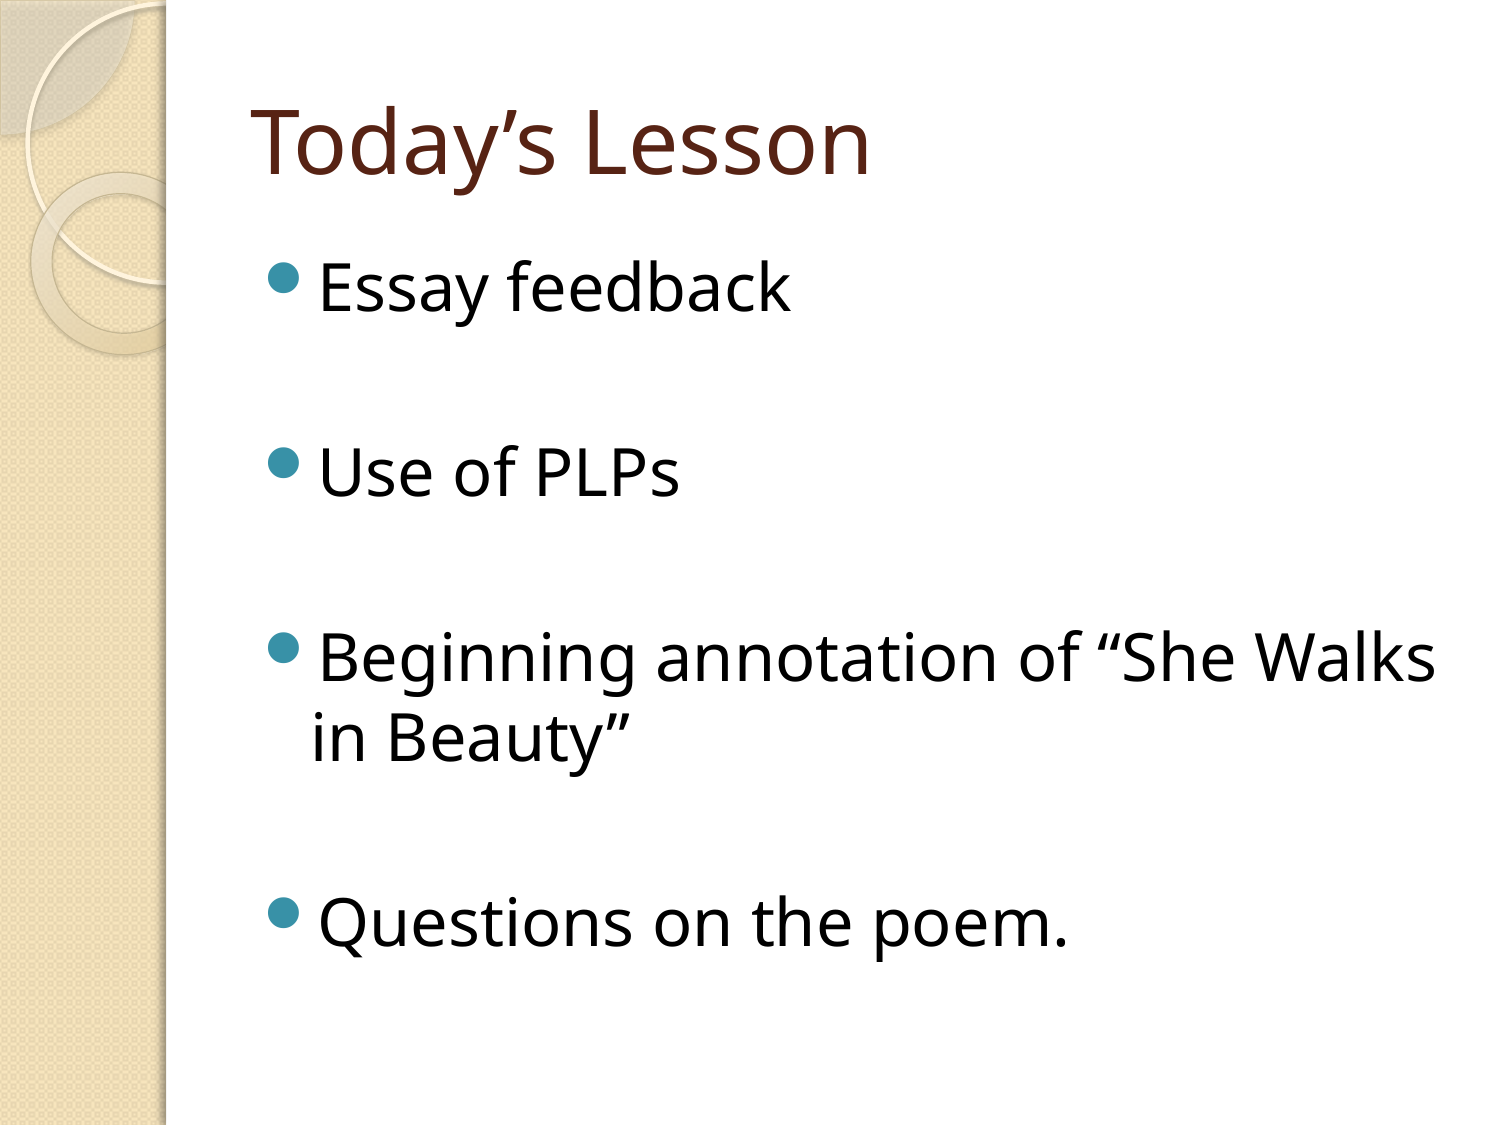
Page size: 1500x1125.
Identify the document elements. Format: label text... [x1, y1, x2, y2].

title Today’s Lesson [235, 45, 1466, 233]
list Essay feedback Use of PLPs Beginning annotation of “She Walks in Beauty” Questions on the poem. [235, 237, 1466, 1025]
